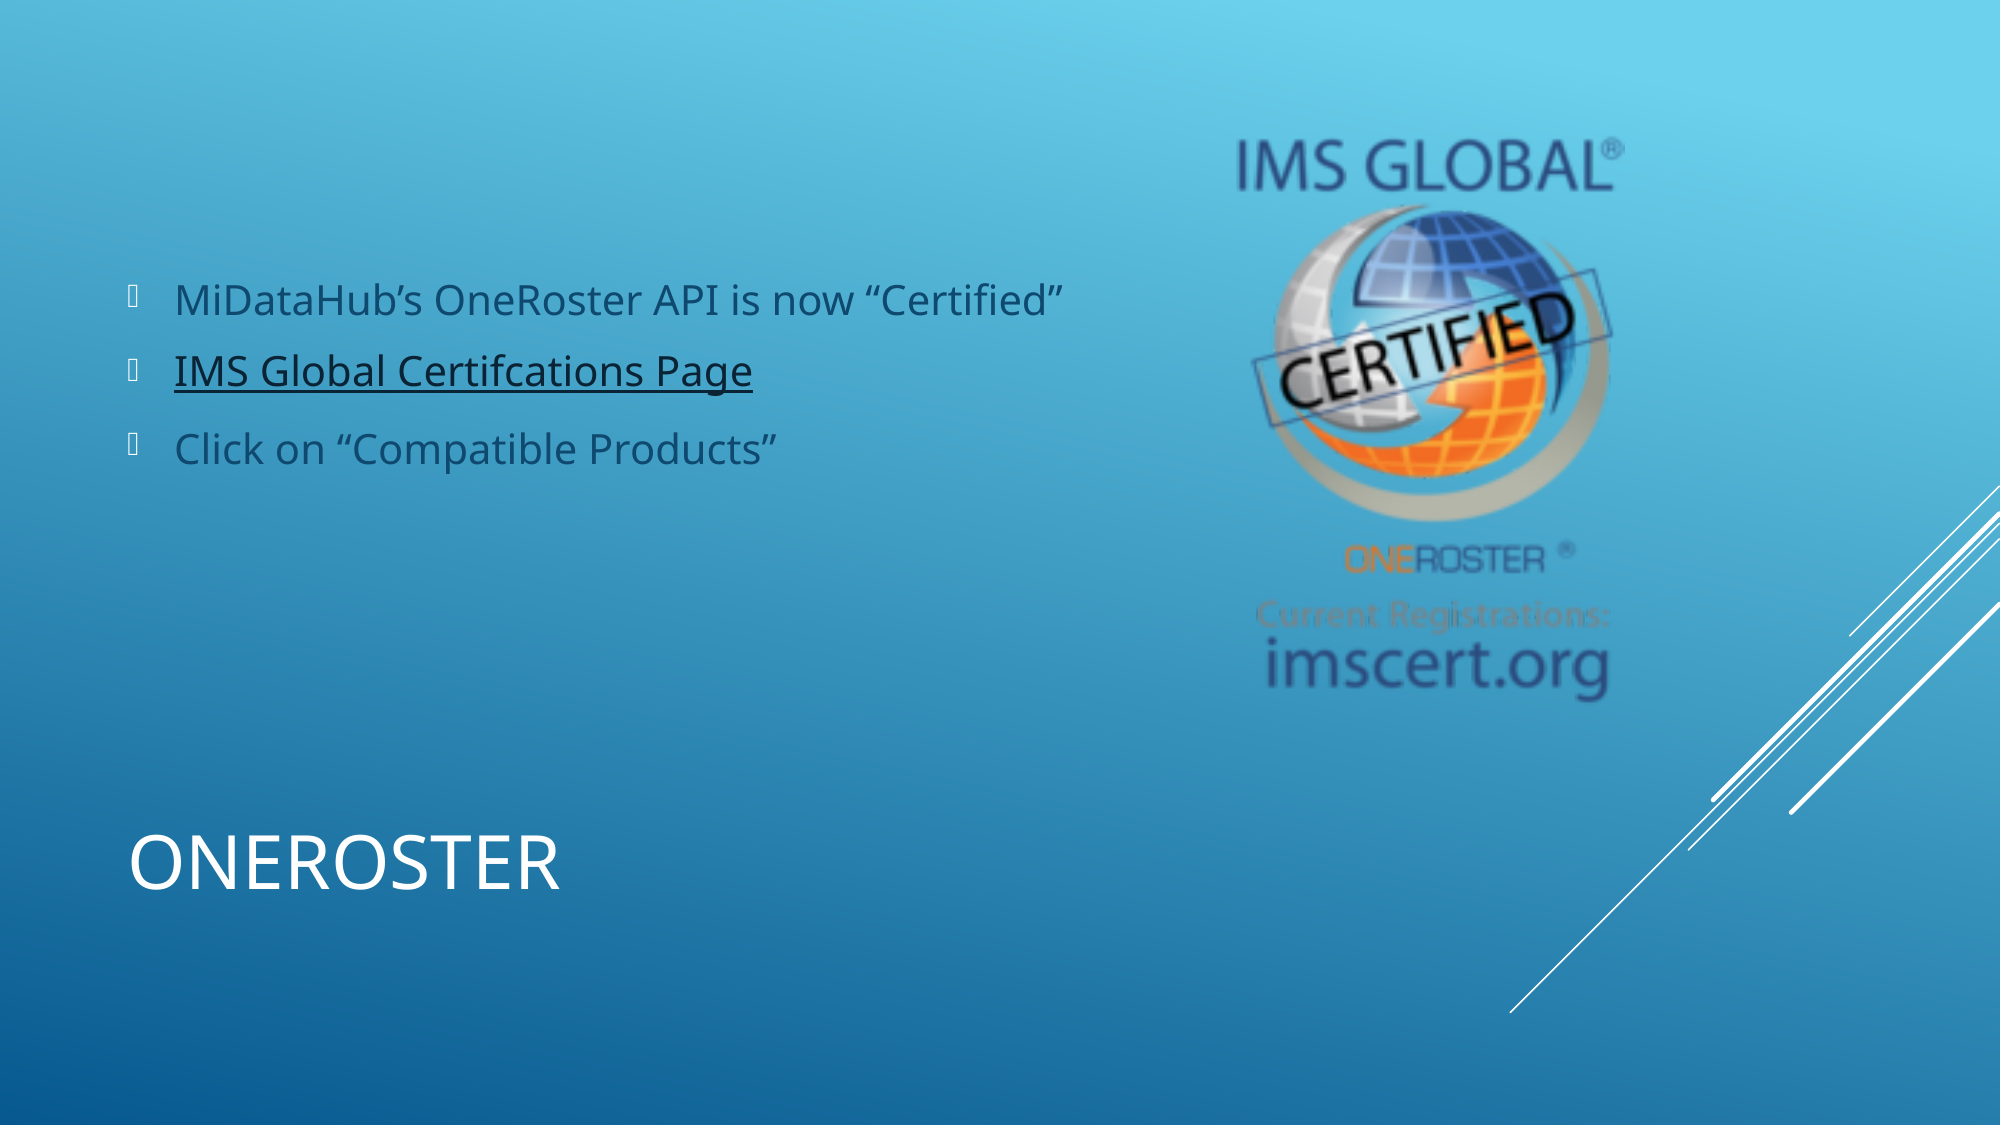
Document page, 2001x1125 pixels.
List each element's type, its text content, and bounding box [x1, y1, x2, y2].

title OneRoster [112, 736, 1513, 984]
picture [1234, 129, 1625, 706]
list MiDataHub’s OneRoster API is now “Certified” IMS Global Certifcations Page Click on “Compatible Products” [112, 112, 1513, 706]
